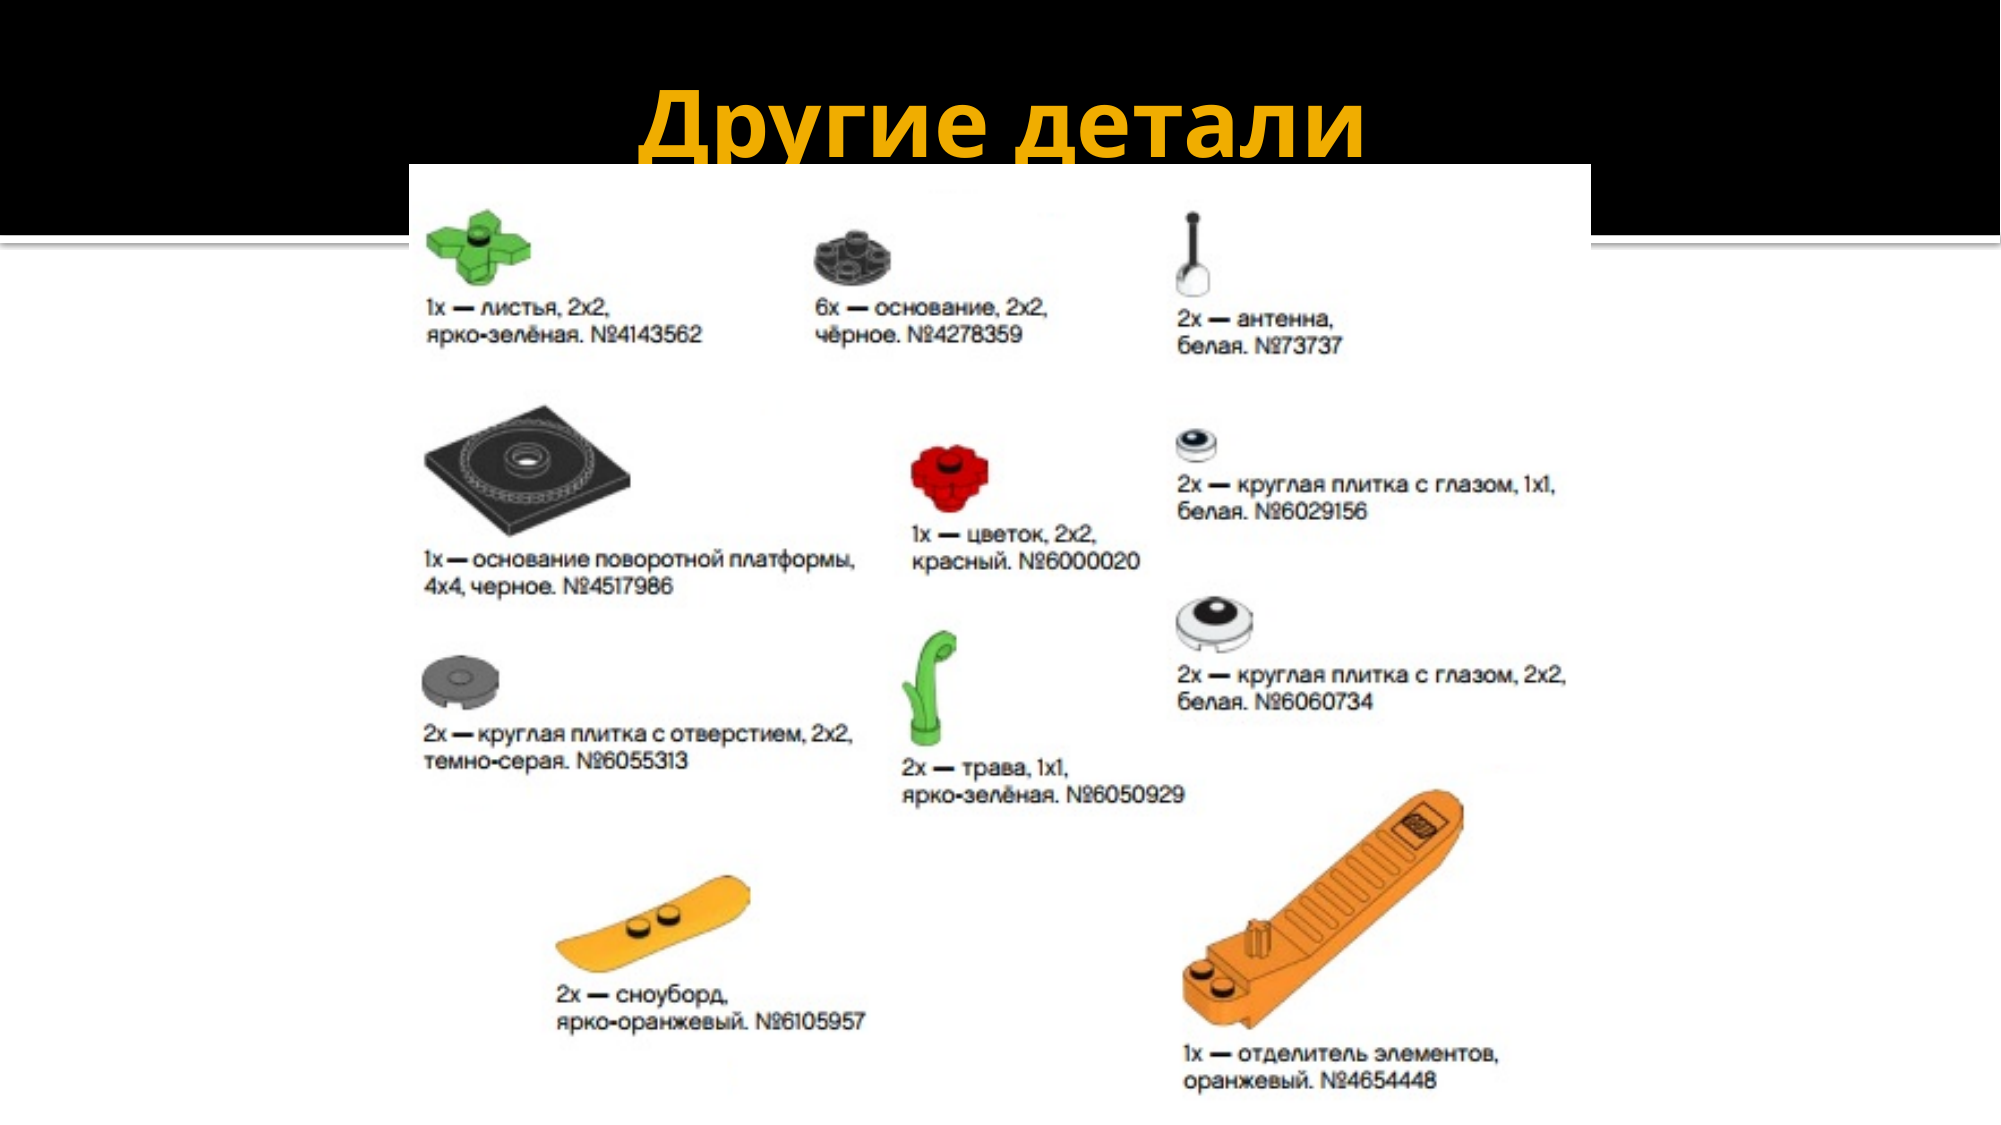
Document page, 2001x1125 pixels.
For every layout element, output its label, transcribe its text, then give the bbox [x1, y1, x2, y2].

title Другие детали [137, 11, 1863, 230]
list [409, 164, 1591, 1114]
